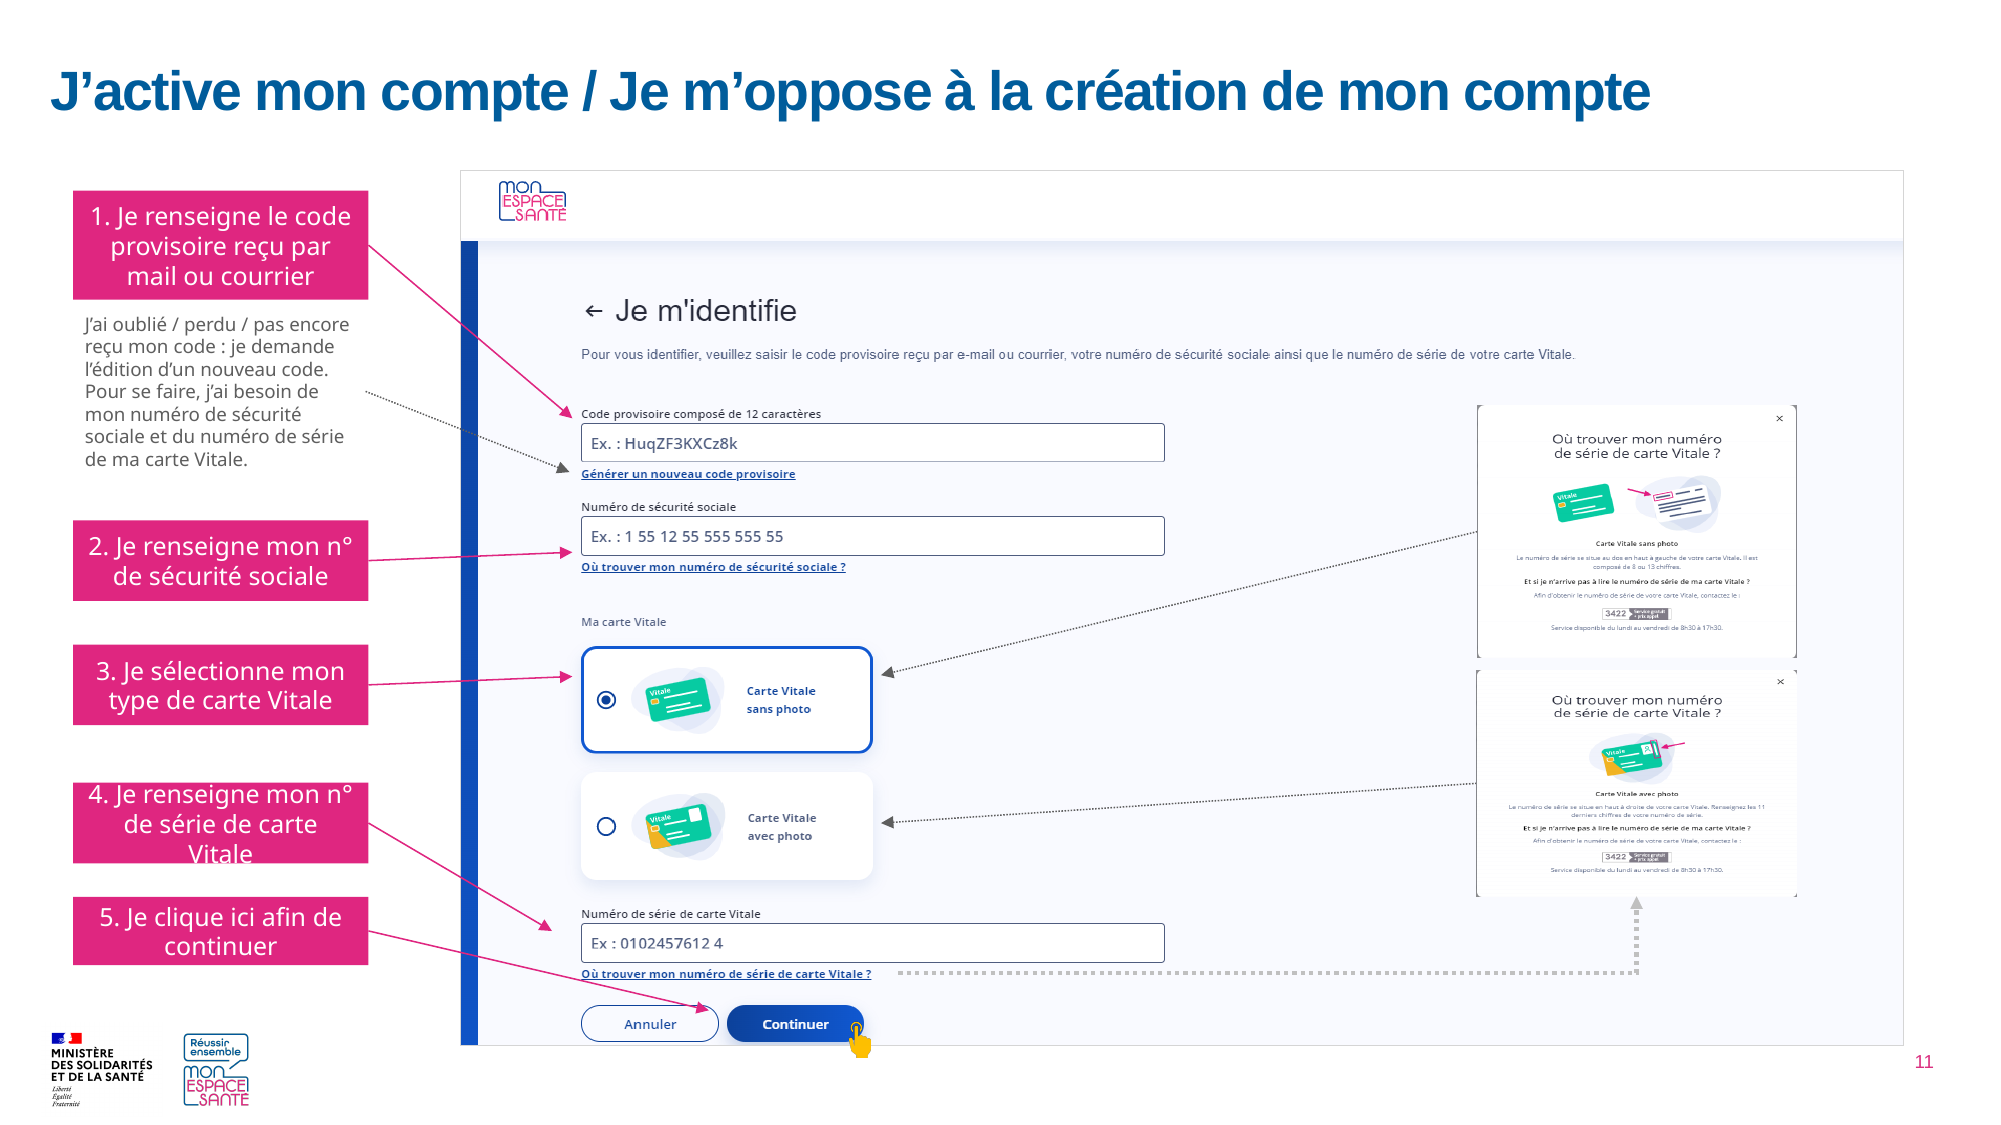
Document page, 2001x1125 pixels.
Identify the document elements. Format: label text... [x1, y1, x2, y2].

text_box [880, 676, 1797, 897]
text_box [73, 896, 710, 1011]
picture [172, 1022, 260, 1117]
picture [41, 1022, 163, 1117]
title J’active mon compte / Je m’oppose à la création de mon compte [41, 41, 1887, 149]
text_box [898, 896, 1637, 974]
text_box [880, 405, 1797, 676]
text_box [72, 520, 573, 602]
picture [839, 1018, 882, 1061]
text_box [460, 170, 1904, 1046]
slide_number 10 [1905, 1040, 1958, 1081]
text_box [72, 190, 573, 419]
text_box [70, 304, 570, 479]
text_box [72, 782, 553, 932]
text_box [72, 644, 573, 726]
